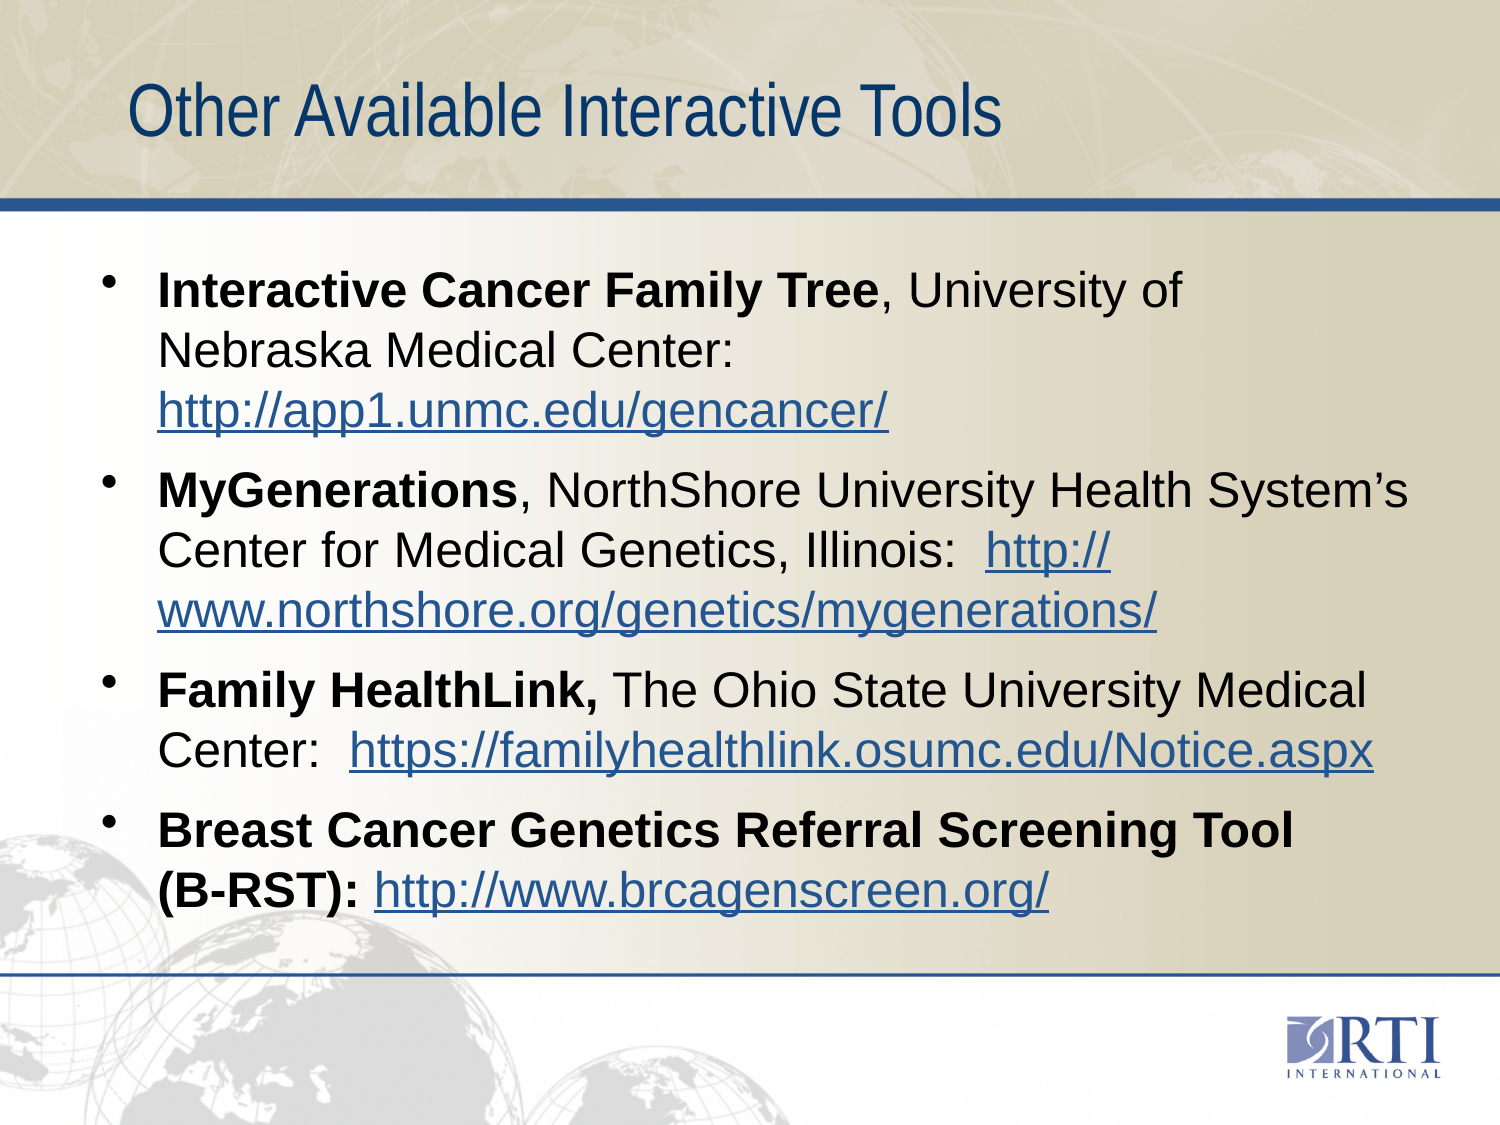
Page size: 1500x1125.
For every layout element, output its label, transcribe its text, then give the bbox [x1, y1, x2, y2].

picture [0, 0, 1500, 973]
title Other Available Interactive Tools [112, 37, 1388, 176]
picture [0, 977, 1500, 1125]
list Interactive Cancer Family Tree, University of Nebraska Medical Center: http://app1.unmc.edu/gencancer/ MyGenerations, NorthShore University Health System’s Center for Medical Genetics, Illinois: http://www.northshore.org/genetics/mygenerations/ Family HealthLink, The Ohio State University Medical Center: https://familyhealthlink.osumc.edu/Notice.aspx Breast Cancer Genetics Referral Screening Tool (B-RST): http://www.brcagenscreen.org/ [85, 249, 1426, 963]
